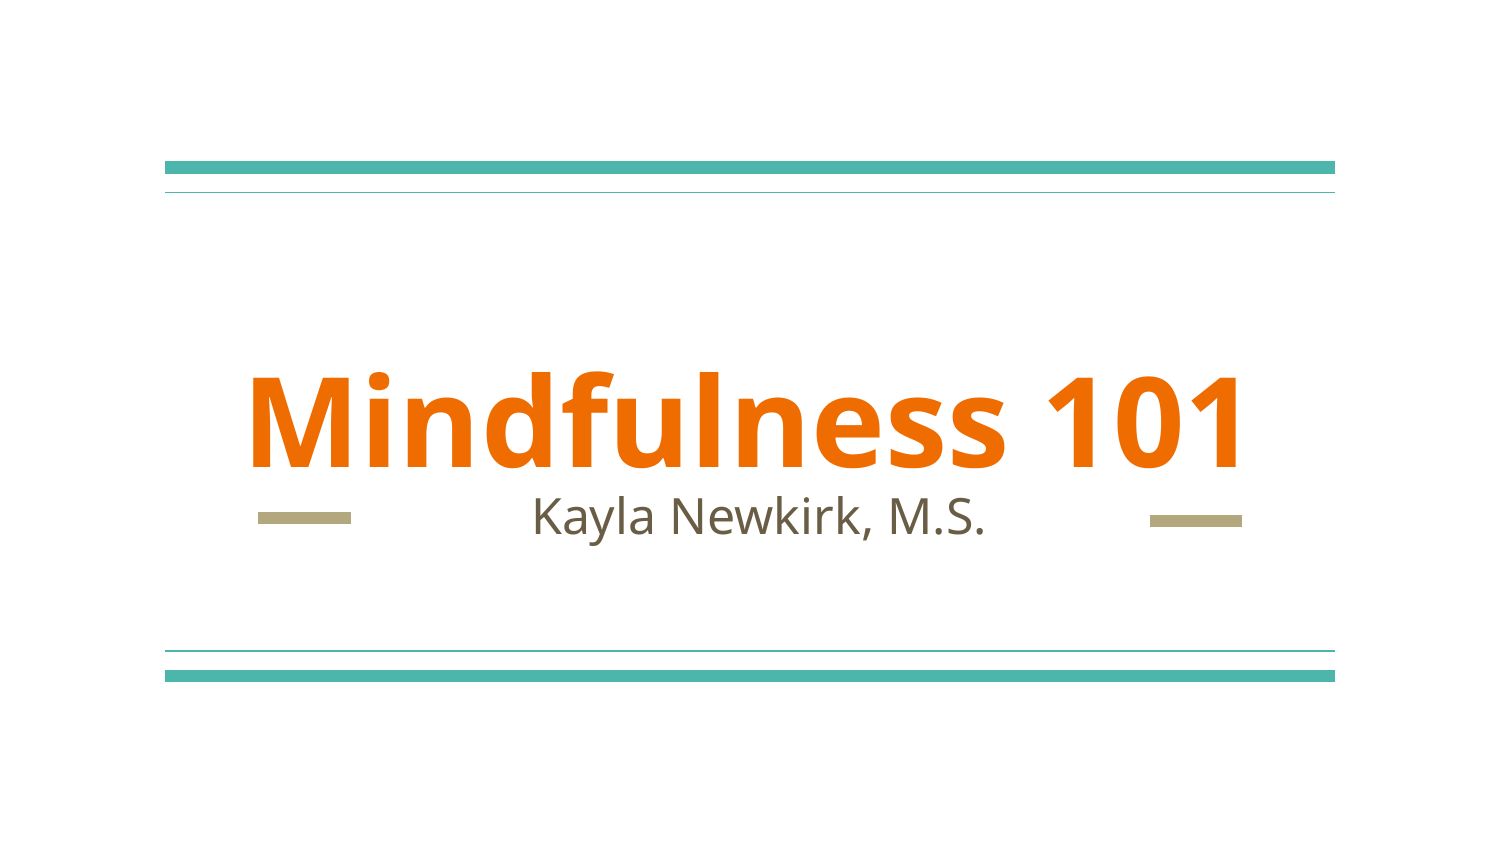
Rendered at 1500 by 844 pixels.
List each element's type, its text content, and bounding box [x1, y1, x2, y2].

title Mindfulness 101 [153, 174, 1347, 508]
subtitle Kayla Newkirk, M.S. [350, 469, 1150, 600]
